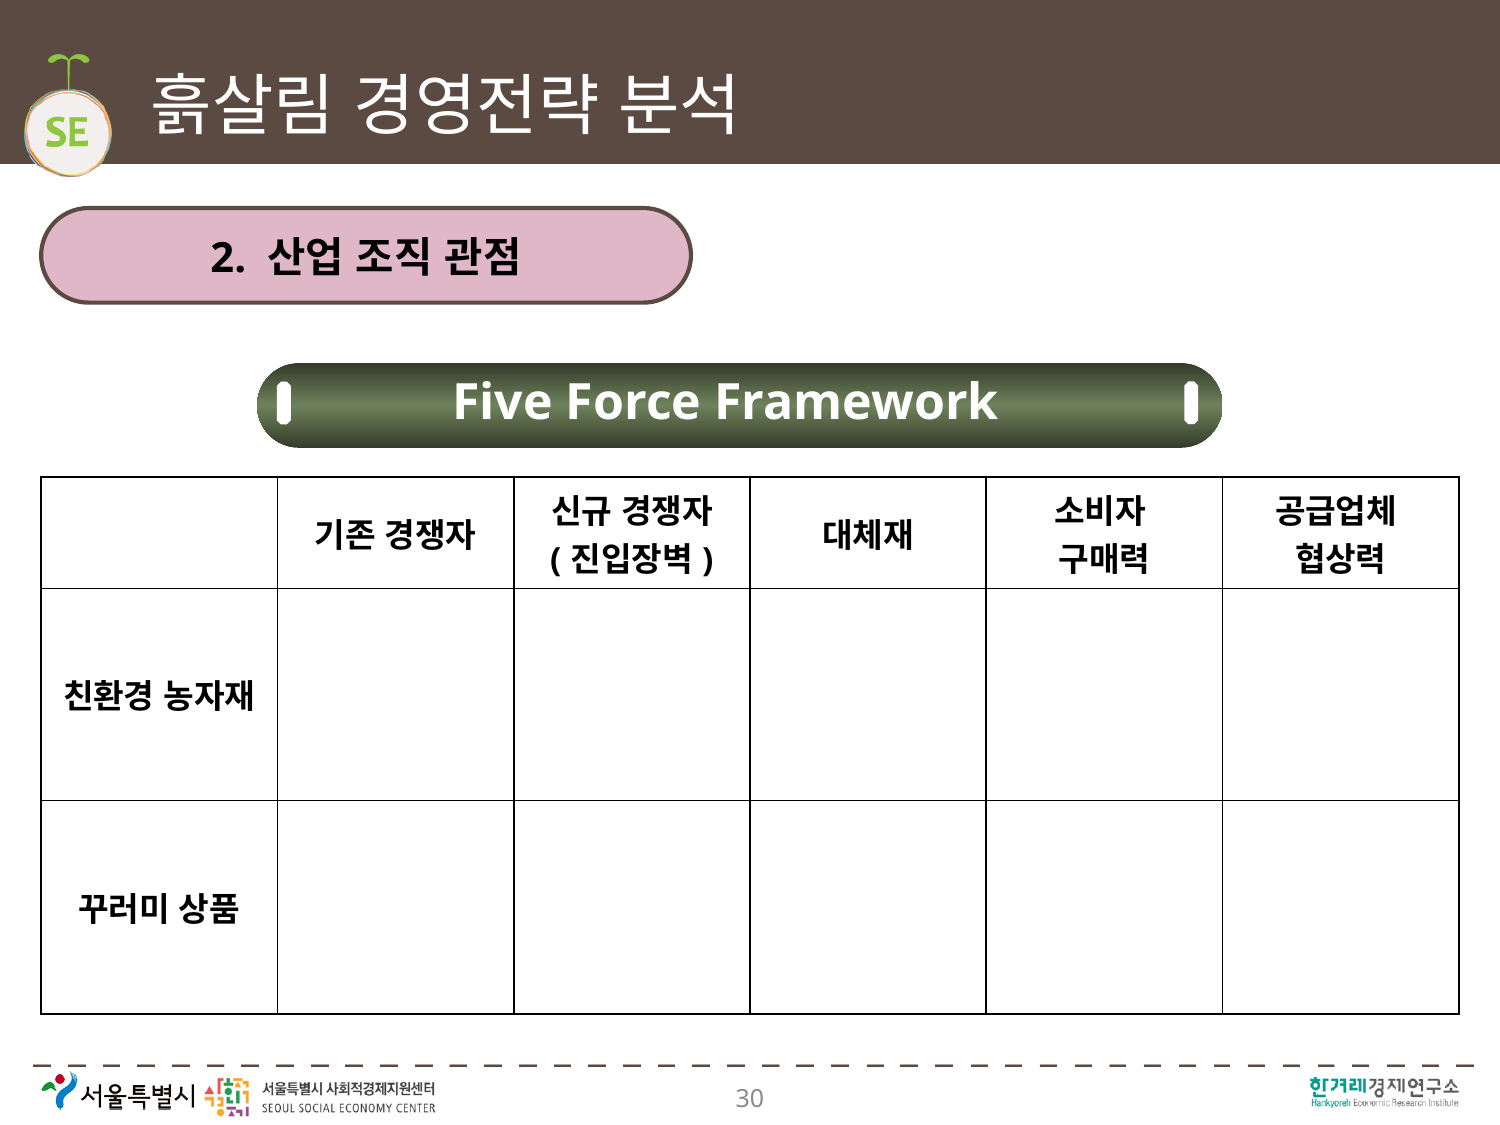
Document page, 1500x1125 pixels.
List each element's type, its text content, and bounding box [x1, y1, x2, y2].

picture [0, 0, 1500, 1125]
table_header 대체재 [751, 478, 985, 588]
table_cell 친환경 농자재 [42, 589, 277, 800]
table_header 신규 경쟁자 (진입장벽) [515, 478, 749, 588]
table_cell [987, 589, 1222, 800]
table_cell [1223, 589, 1458, 800]
table_cell 꾸러미 상품 [42, 801, 277, 1013]
table_header 기존 경쟁자 [278, 478, 513, 588]
text_box [257, 362, 1223, 448]
text_box Five Force Framework [437, 361, 1014, 437]
table_header 공급업체 협상력 [1223, 478, 1458, 588]
table_cell [987, 801, 1222, 1013]
slide_number 30 [696, 1069, 804, 1125]
table_cell [1223, 801, 1458, 1013]
table_header [42, 478, 277, 588]
table_cell [515, 589, 749, 800]
table_cell [751, 589, 985, 800]
text_box 2. 산업 조직 관점 [39, 205, 694, 305]
title 흙살림 경영전략 분석 [135, 45, 1463, 161]
table_cell [515, 801, 749, 1013]
table_cell [278, 801, 513, 1013]
table_cell [751, 801, 985, 1013]
table_cell [278, 589, 513, 800]
table_header 소비자 구매력 [987, 478, 1222, 588]
text_box [1184, 381, 1199, 425]
text_box [276, 381, 291, 425]
